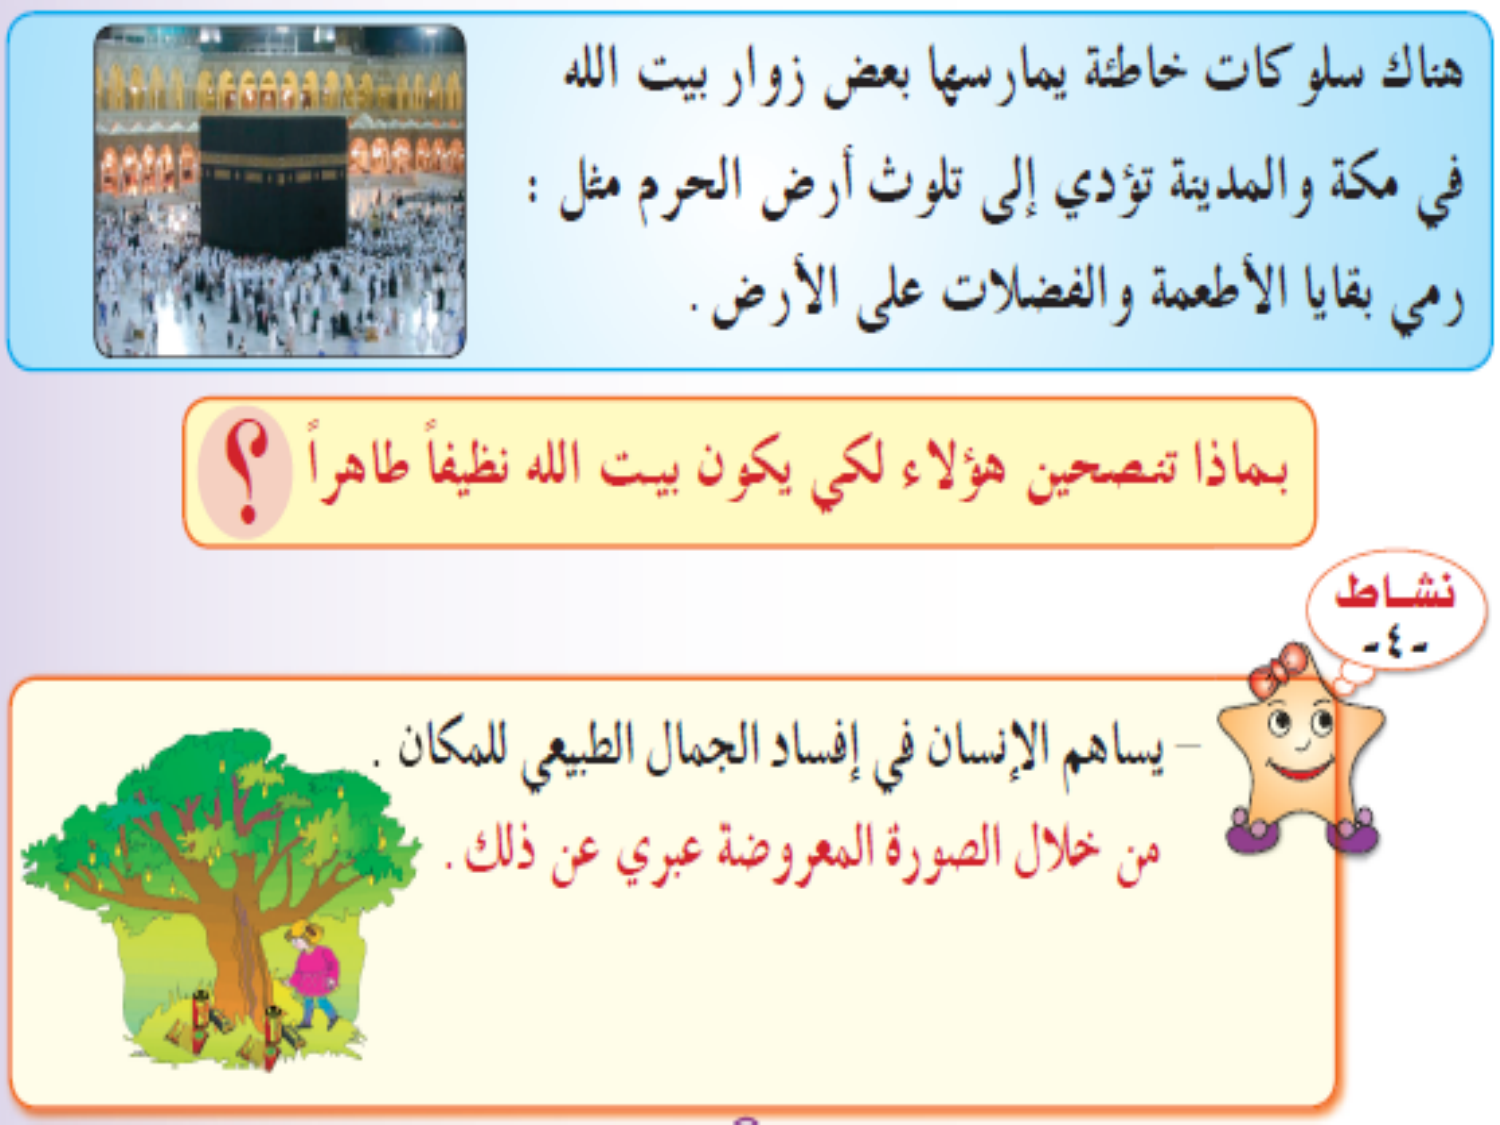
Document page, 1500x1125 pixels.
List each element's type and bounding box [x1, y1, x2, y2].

list [0, 0, 1500, 1125]
